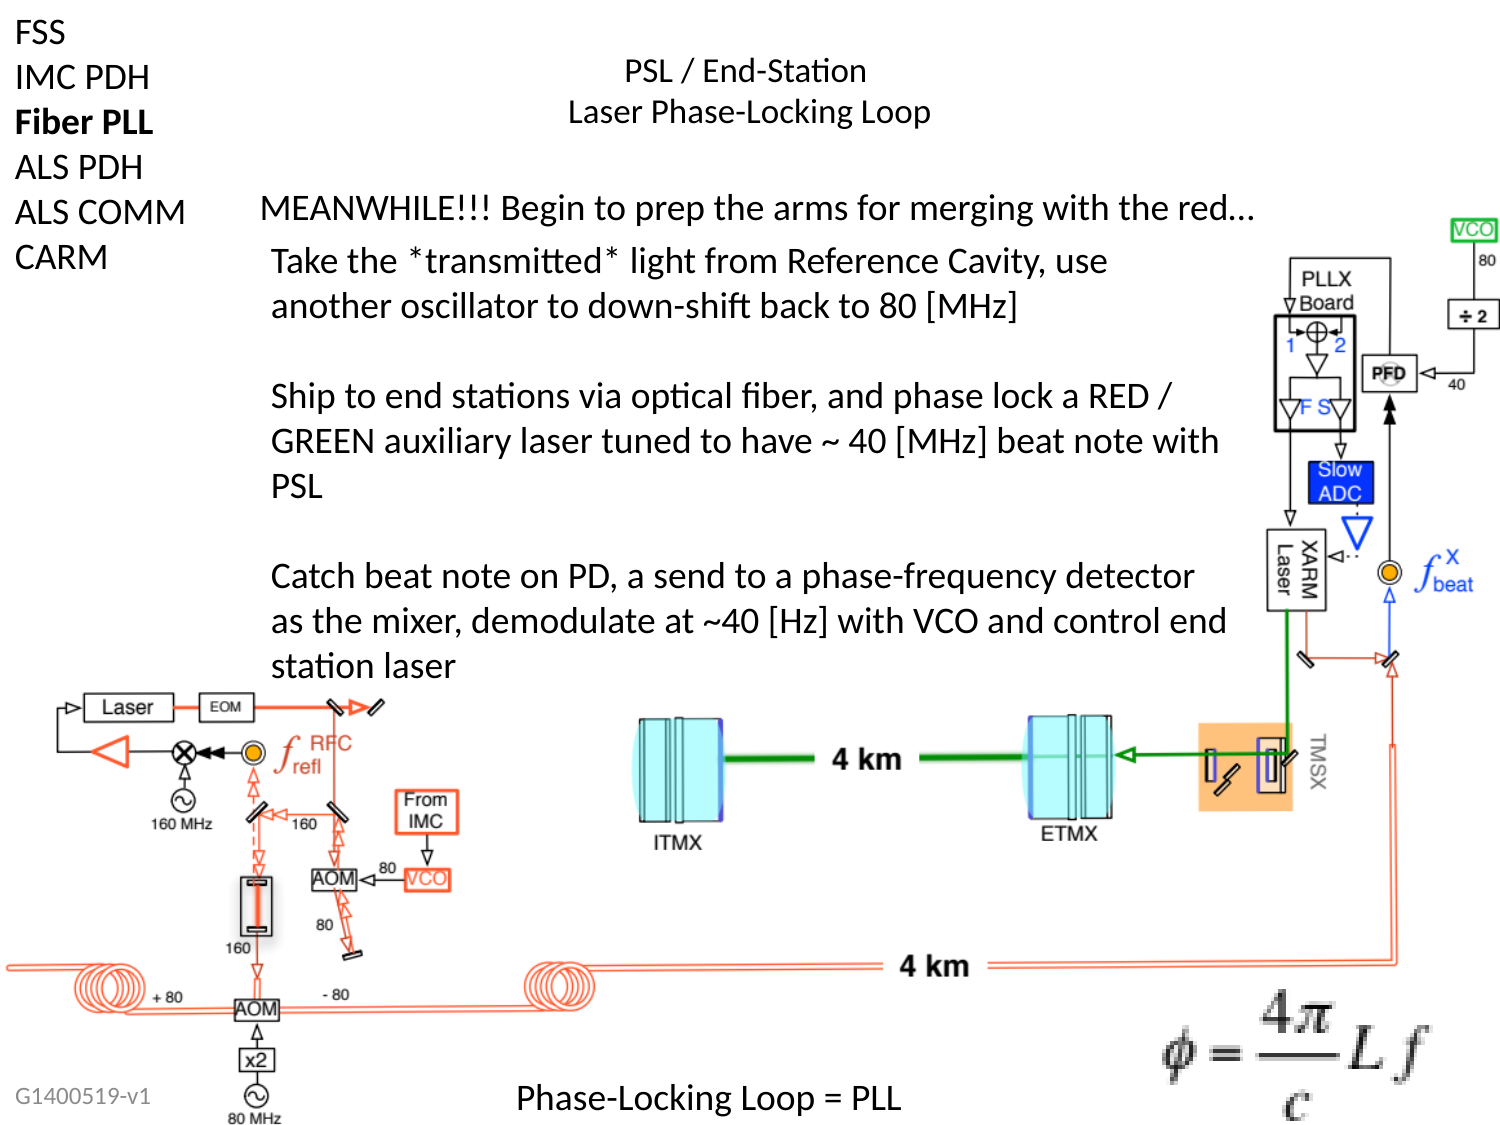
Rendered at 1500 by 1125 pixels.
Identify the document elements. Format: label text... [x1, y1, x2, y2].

text_box MEANWHILE!!! Begin to prep the arms for merging with the red… [244, 175, 1272, 212]
text_box FSS IMC PDH Fiber PLL ALS PDH ALS COMM CARM [0, 0, 228, 213]
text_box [1155, 968, 1438, 1125]
picture [0, 214, 1500, 1125]
title PSL / End-Station Laser Phase-Locking Loop [228, 38, 1425, 140]
